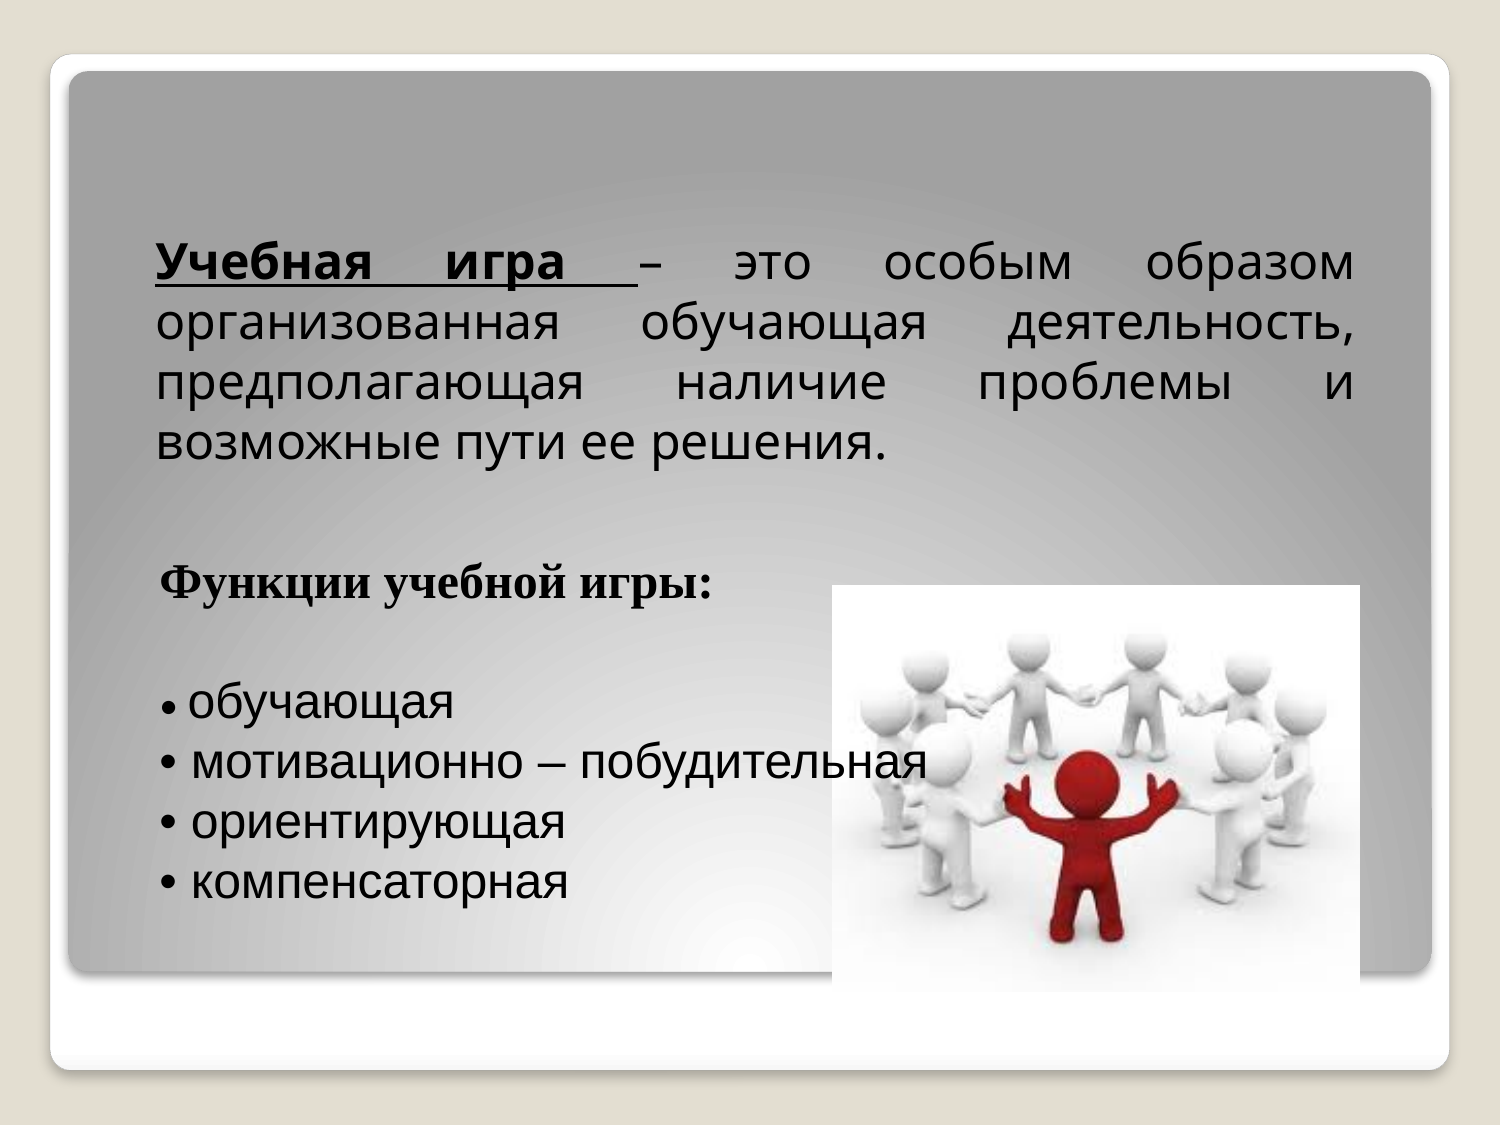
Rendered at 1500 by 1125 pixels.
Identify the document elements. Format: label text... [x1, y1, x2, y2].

picture [831, 585, 1360, 992]
text_box Учебная игра – это особым образом организованная обучающая деятельность, предполагающая наличие проблемы и возможные пути ее решения. [140, 222, 1371, 478]
text_box Функции учебной игры: • обучающая • мотивационно – побудительная • ориентирующая • компенсаторная [144, 540, 944, 916]
